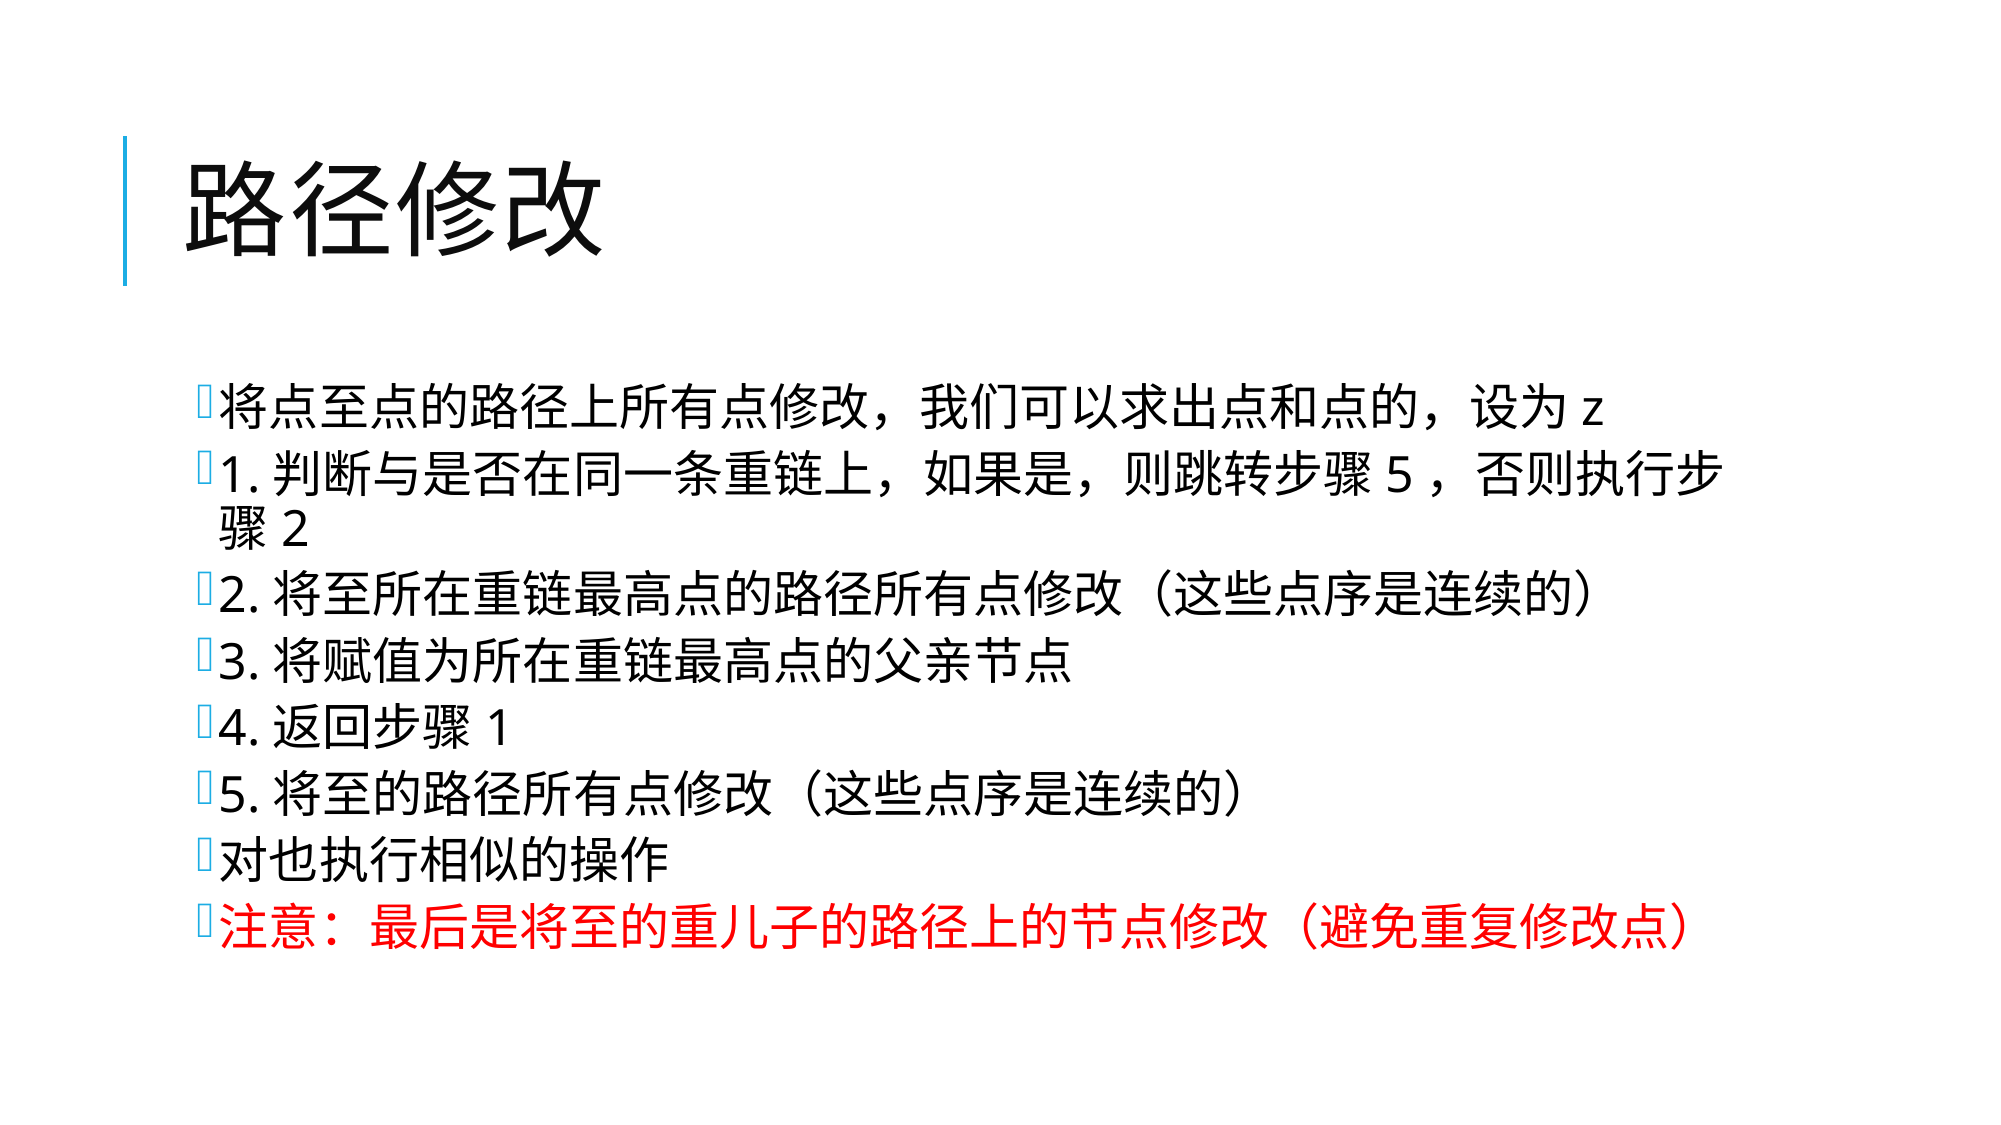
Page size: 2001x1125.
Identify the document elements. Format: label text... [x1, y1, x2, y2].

title 路径修改 [168, 96, 1763, 342]
